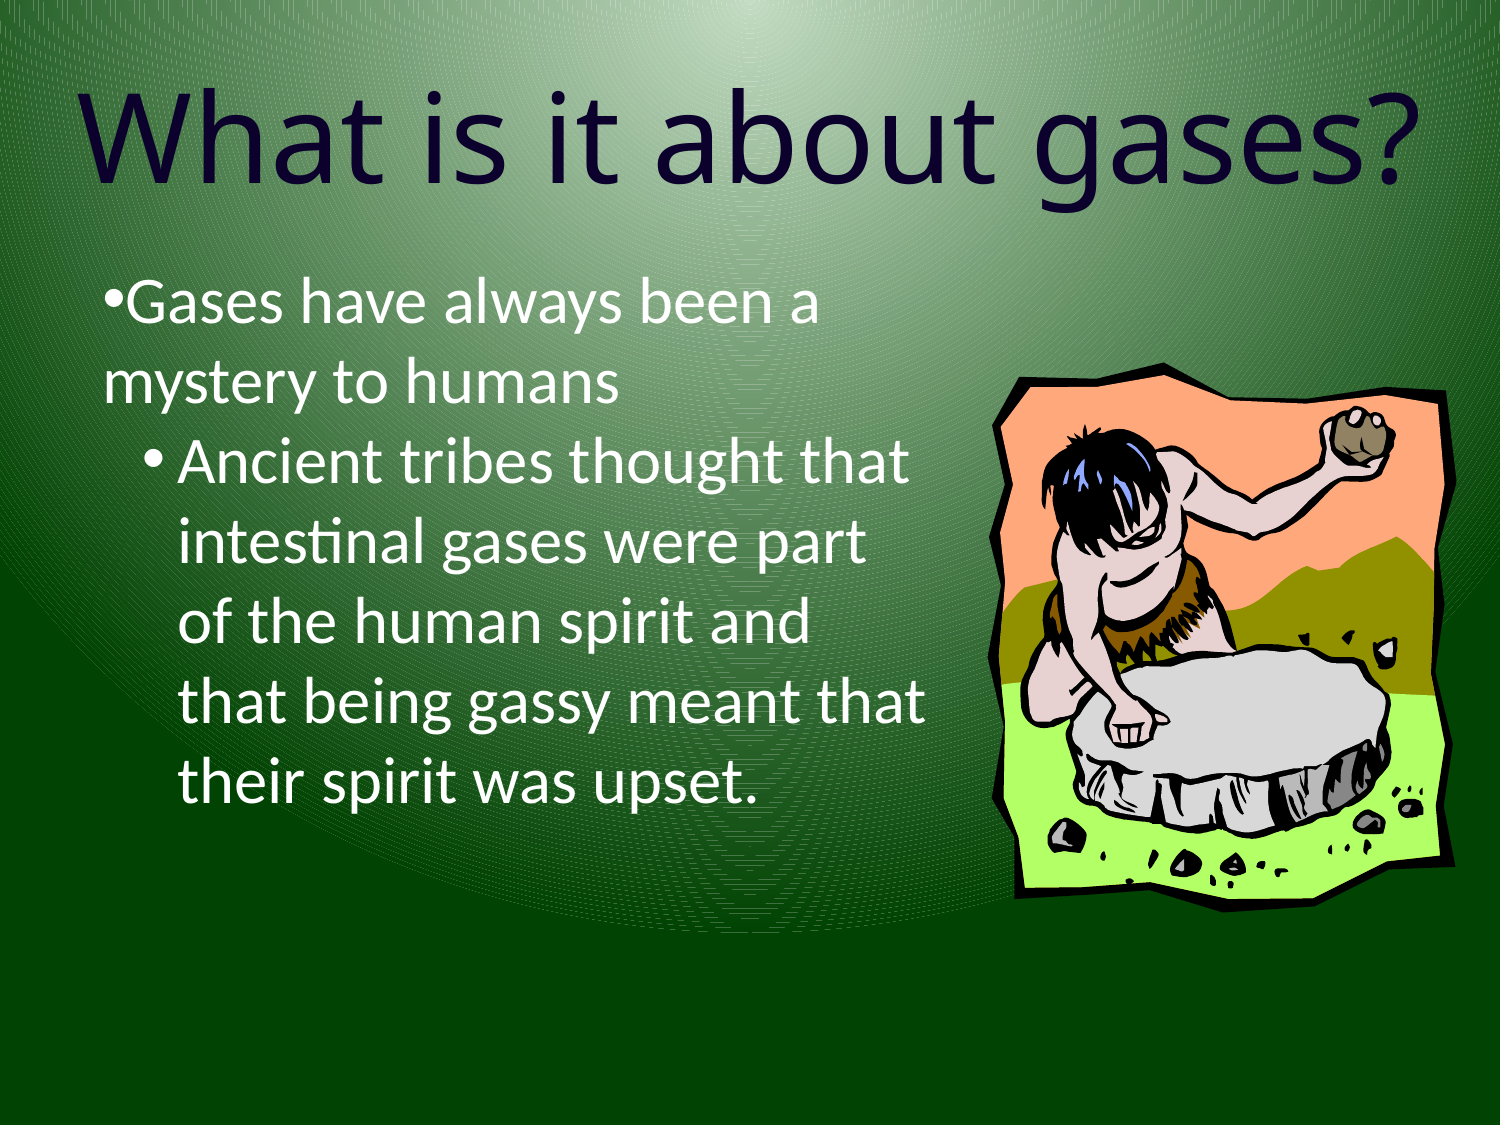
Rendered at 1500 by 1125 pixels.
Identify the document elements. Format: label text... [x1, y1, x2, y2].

title What is it about gases? [50, 31, 1450, 235]
text_box Gases have always been a mystery to humans Ancient tribes thought that intestinal gases were part of the human spirit and that being gassy meant that their spirit was upset. [87, 249, 950, 825]
picture [987, 362, 1457, 913]
